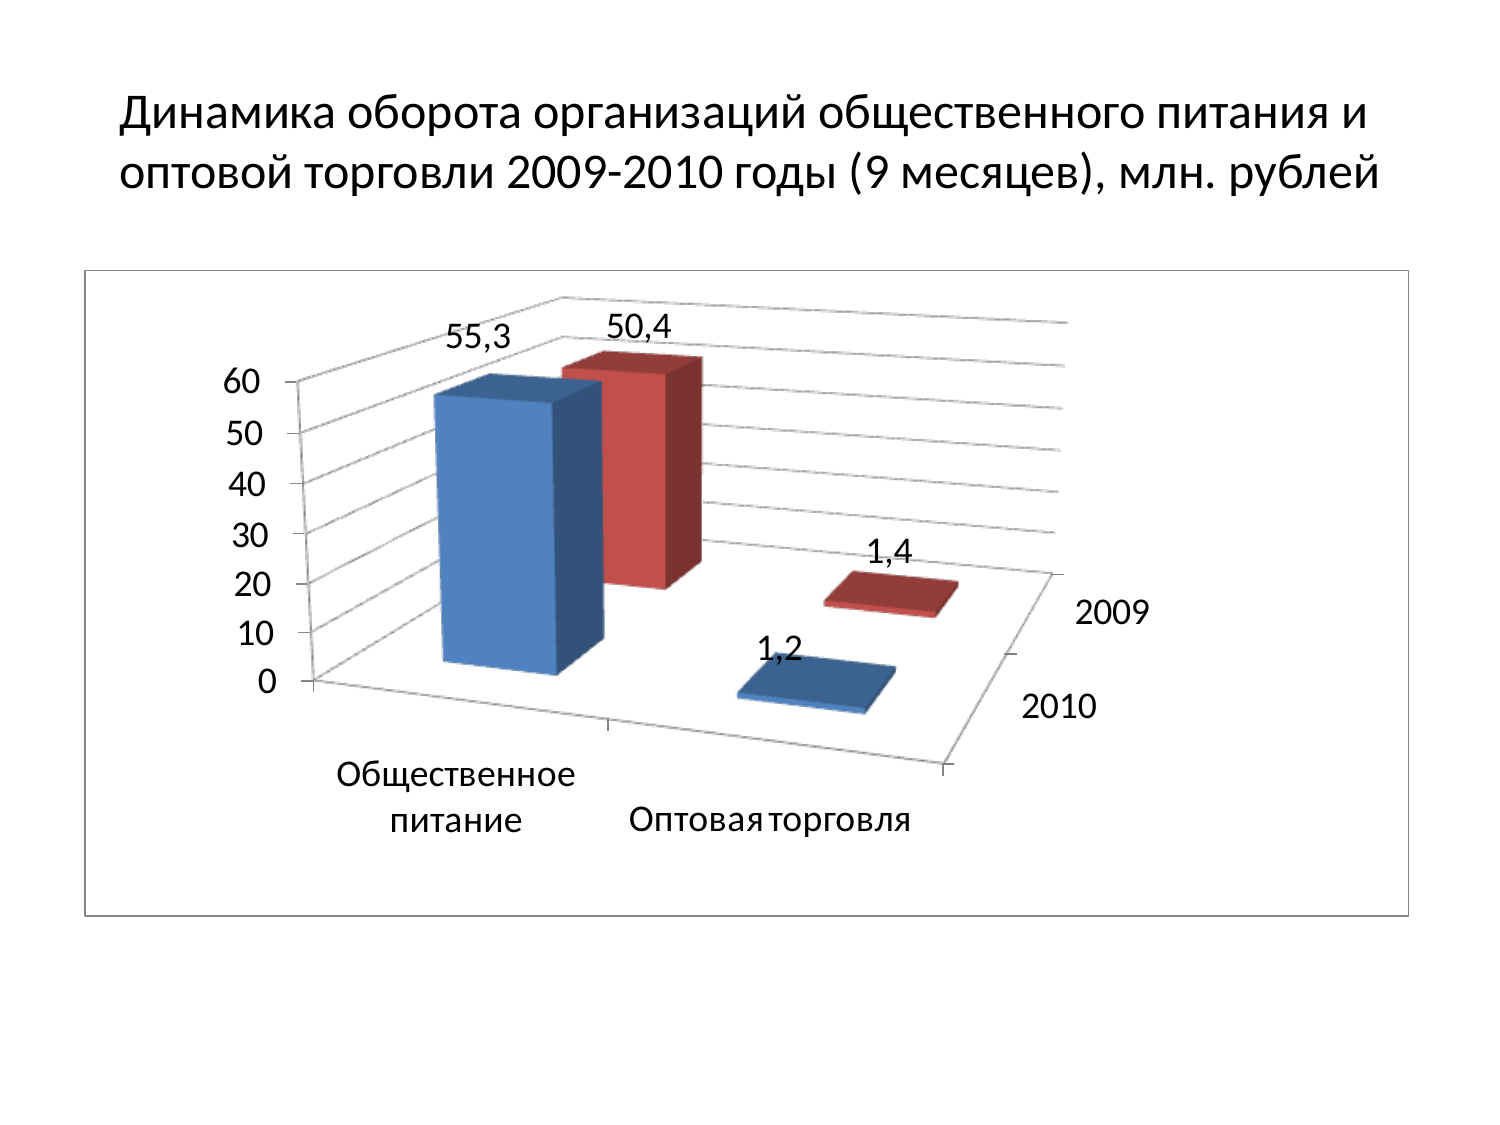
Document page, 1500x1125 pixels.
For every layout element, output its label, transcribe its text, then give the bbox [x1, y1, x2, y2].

title Динамика оборота организаций общественного питания и оптовой торговли 2009-2010 годы (9 месяцев), млн. рублей [75, 45, 1425, 233]
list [76, 261, 1416, 922]
